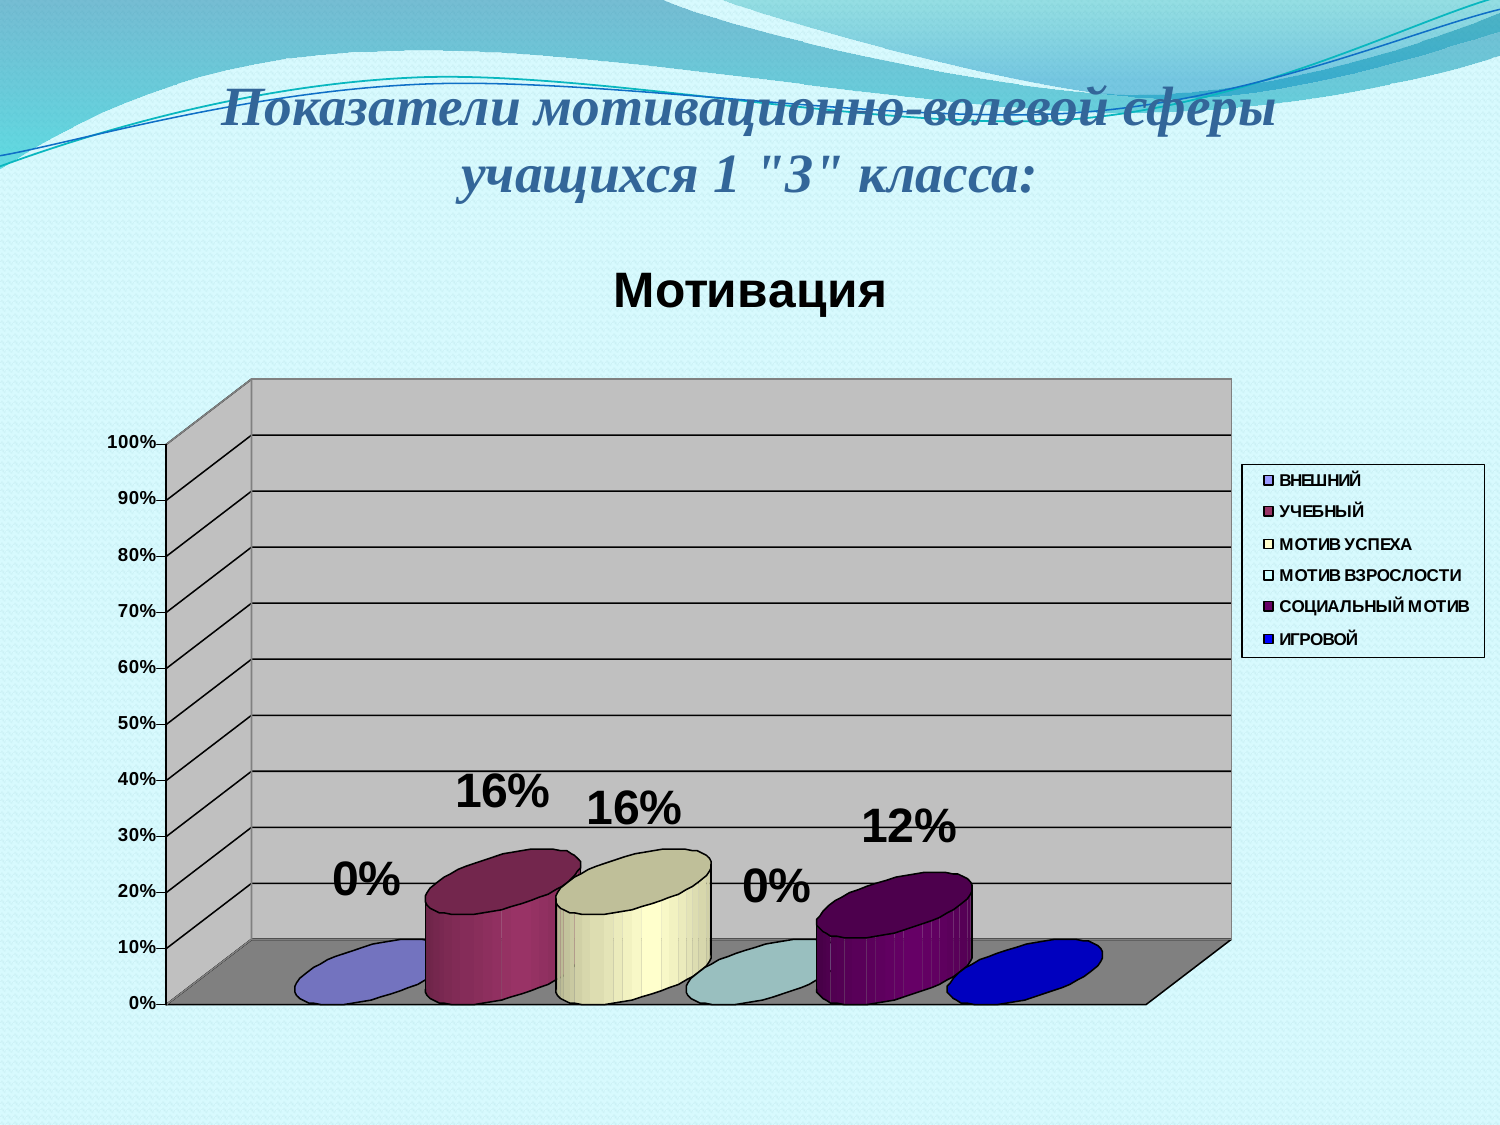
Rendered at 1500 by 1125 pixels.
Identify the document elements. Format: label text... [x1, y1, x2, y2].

title Показатели мотивационно-волевой сферы учащихся 1 "З" класса: [75, 62, 1425, 224]
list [0, 224, 1500, 1038]
